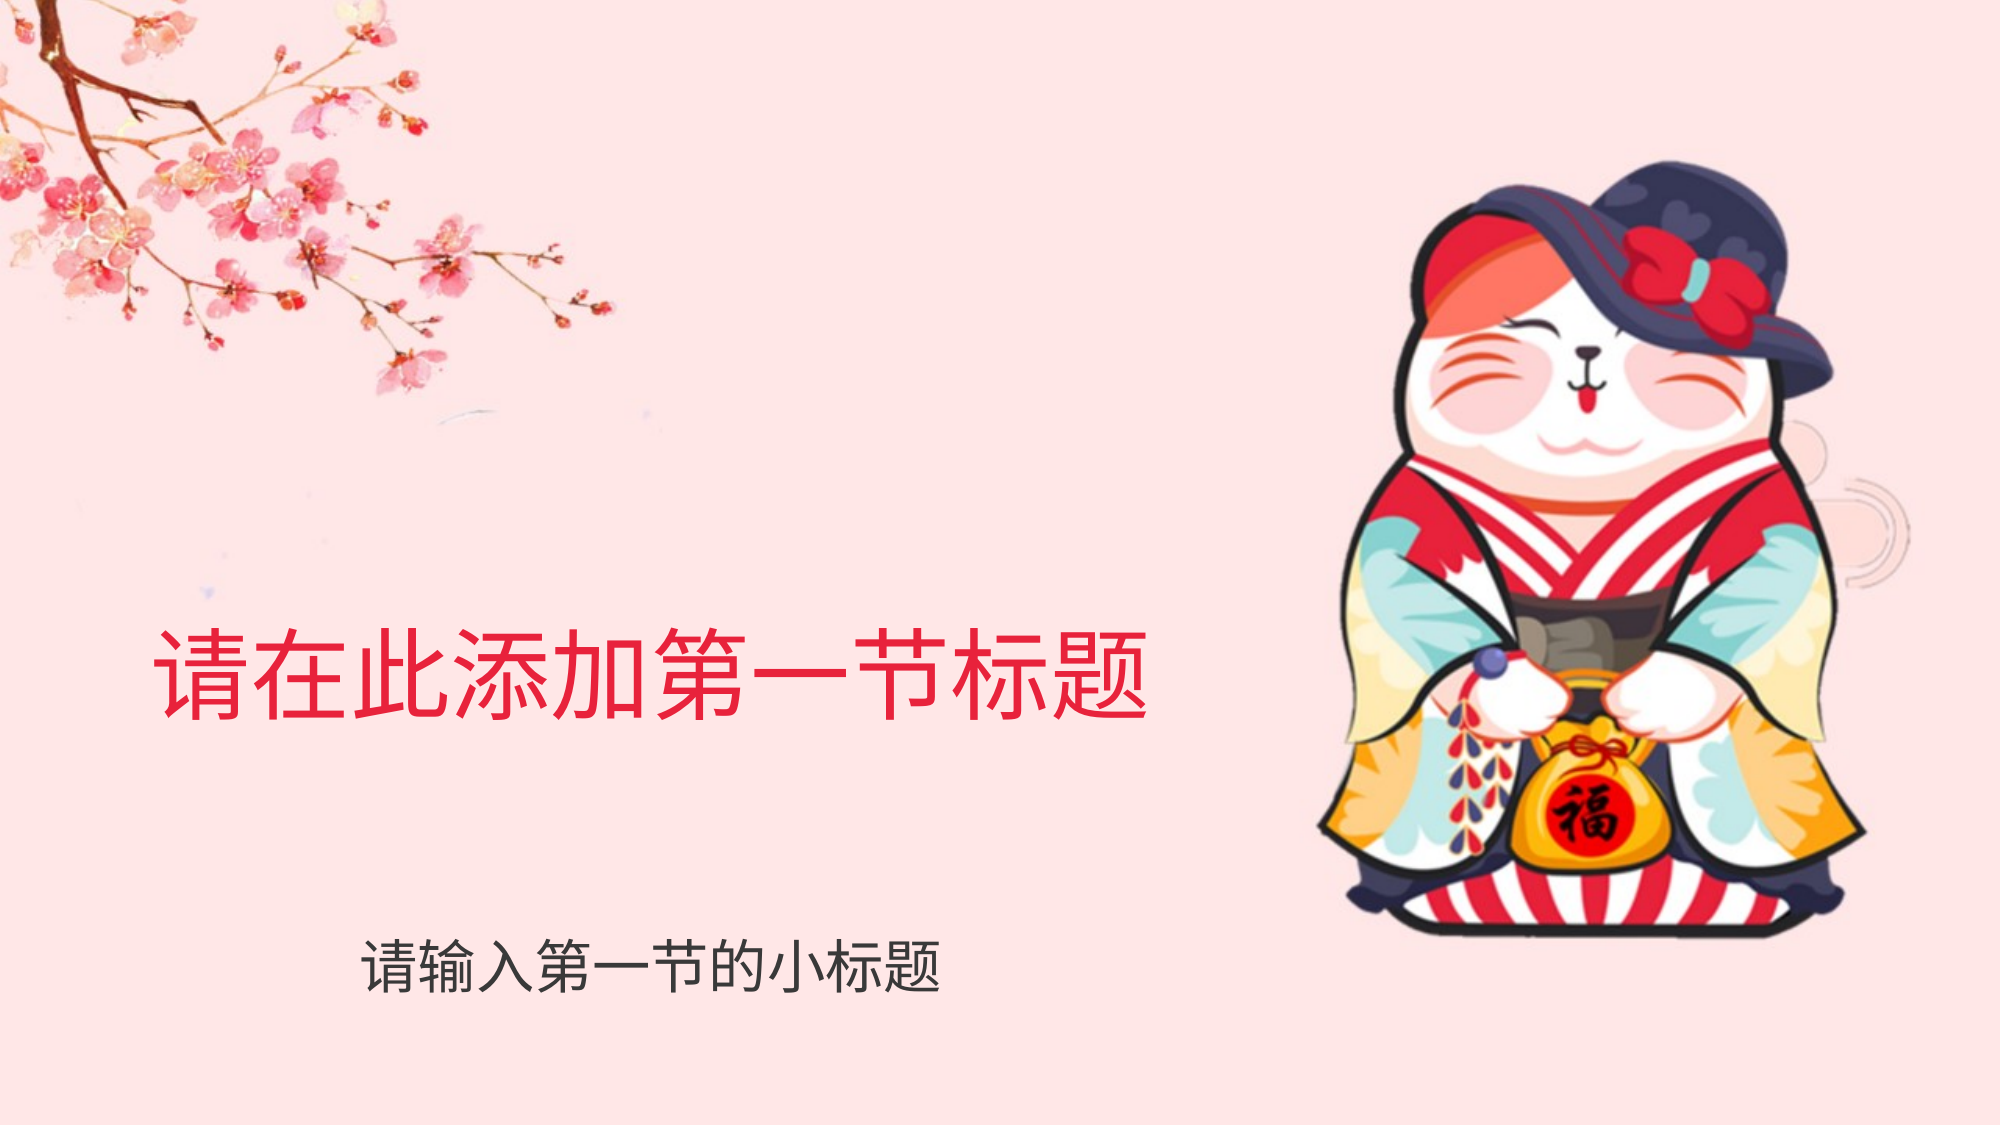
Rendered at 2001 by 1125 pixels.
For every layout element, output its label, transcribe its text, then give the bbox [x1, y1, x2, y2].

picture [0, 0, 2000, 1125]
title 请在此添加第一节标题 [67, 422, 1235, 862]
list 请输入第一节的小标题 [67, 887, 1235, 993]
